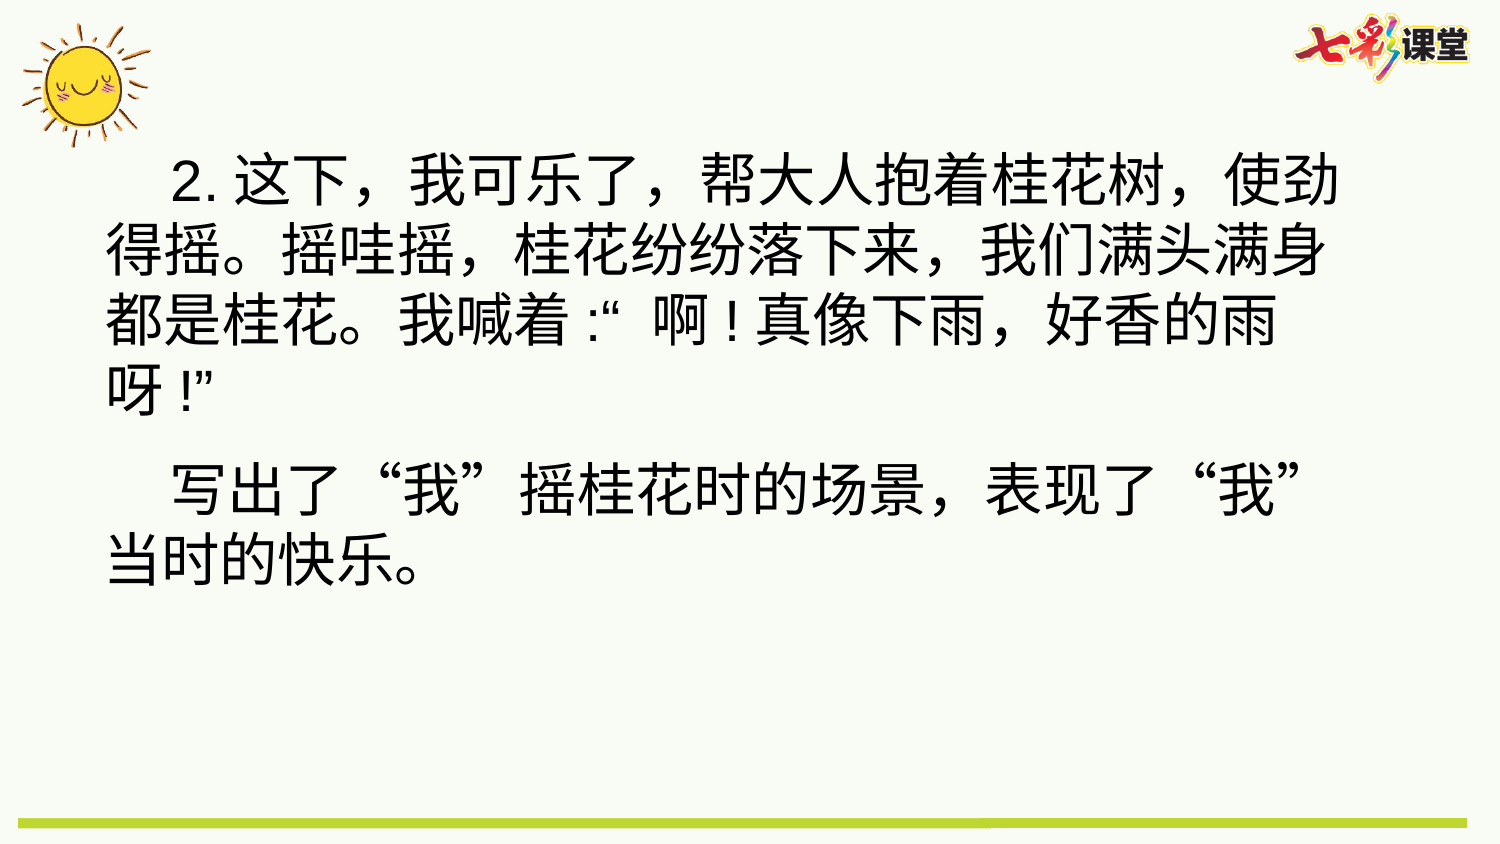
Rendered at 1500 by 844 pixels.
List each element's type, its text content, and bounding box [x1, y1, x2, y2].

picture [18, 771, 1467, 844]
text_box 写出了“我”摇桂花时的场景，表现了“我”当时的快乐。 [88, 445, 1358, 601]
text_box 2.这下，我可乐了，帮大人抱着桂花树，使劲得摇。摇哇摇，桂花纷纷落下来，我们满头满身都是桂花。我喊着:“ 啊!真像下雨，好香的雨呀!” [91, 135, 1358, 431]
picture [1291, 9, 1472, 87]
picture [0, 0, 173, 172]
